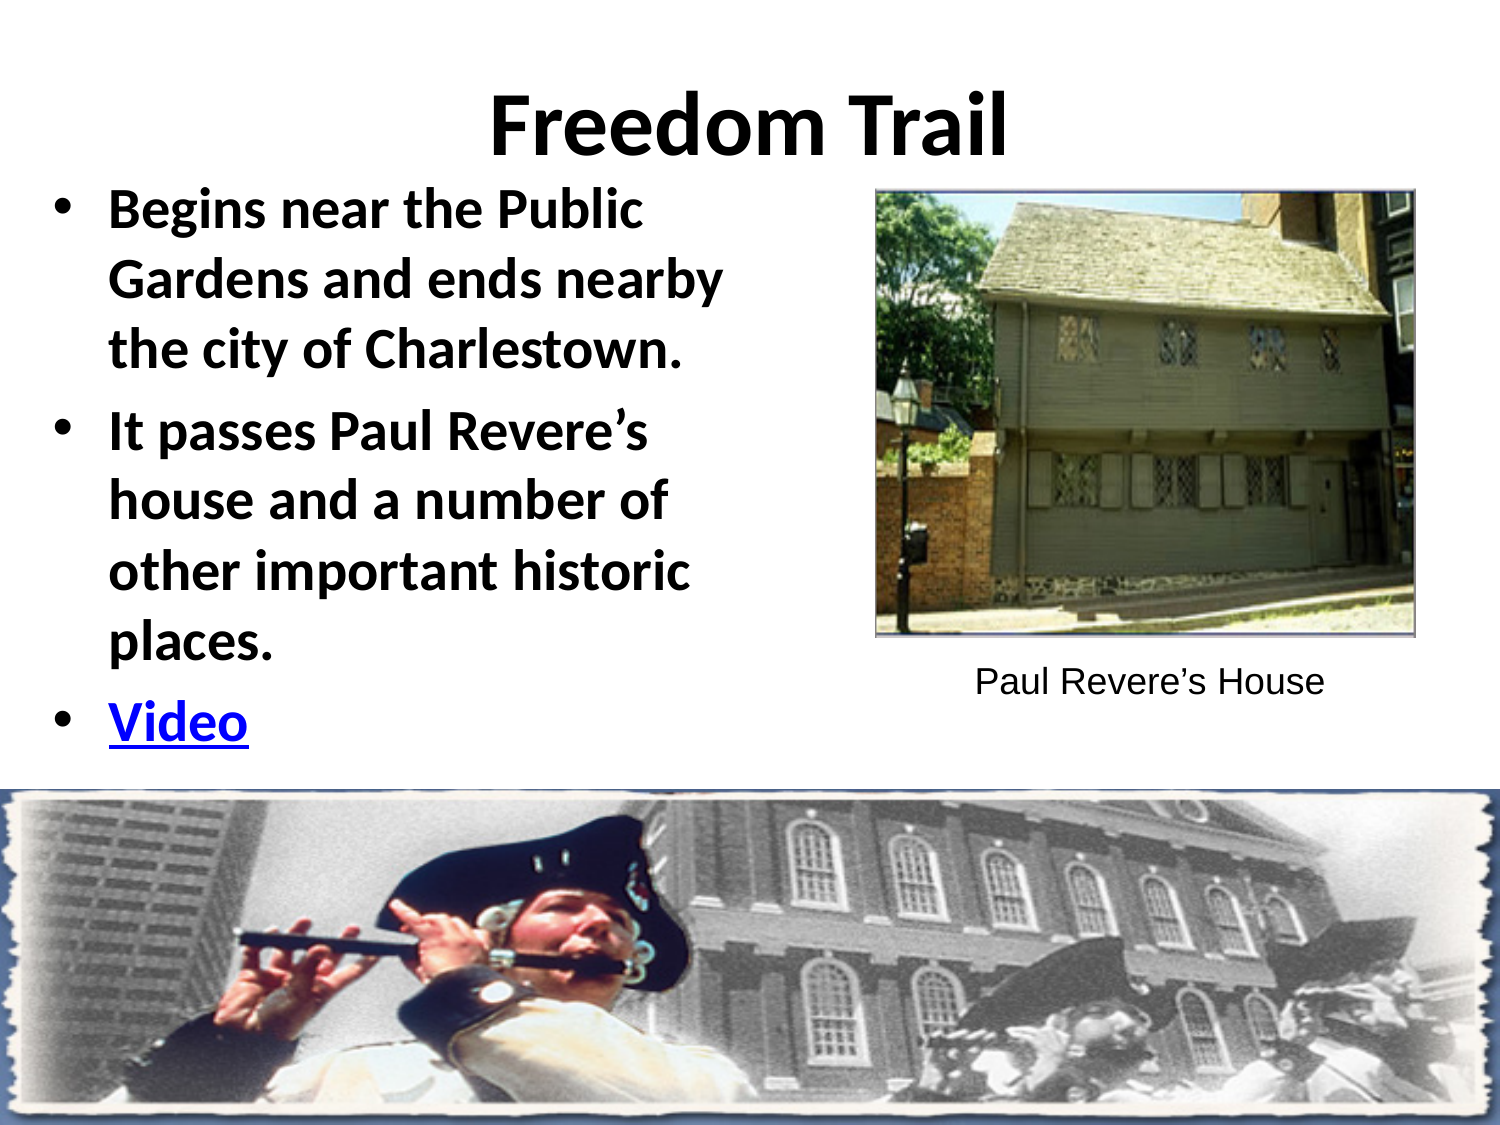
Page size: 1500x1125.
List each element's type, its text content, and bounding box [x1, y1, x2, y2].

list Begins near the Public Gardens and ends nearby the city of Charlestown. It passes Paul Revere’s house and a number of other important historic places. Video [37, 162, 788, 778]
picture [875, 187, 1416, 638]
title Freedom Trail [74, 24, 1426, 213]
text_box Paul Revere’s House [875, 649, 1425, 710]
picture [0, 789, 1500, 1125]
